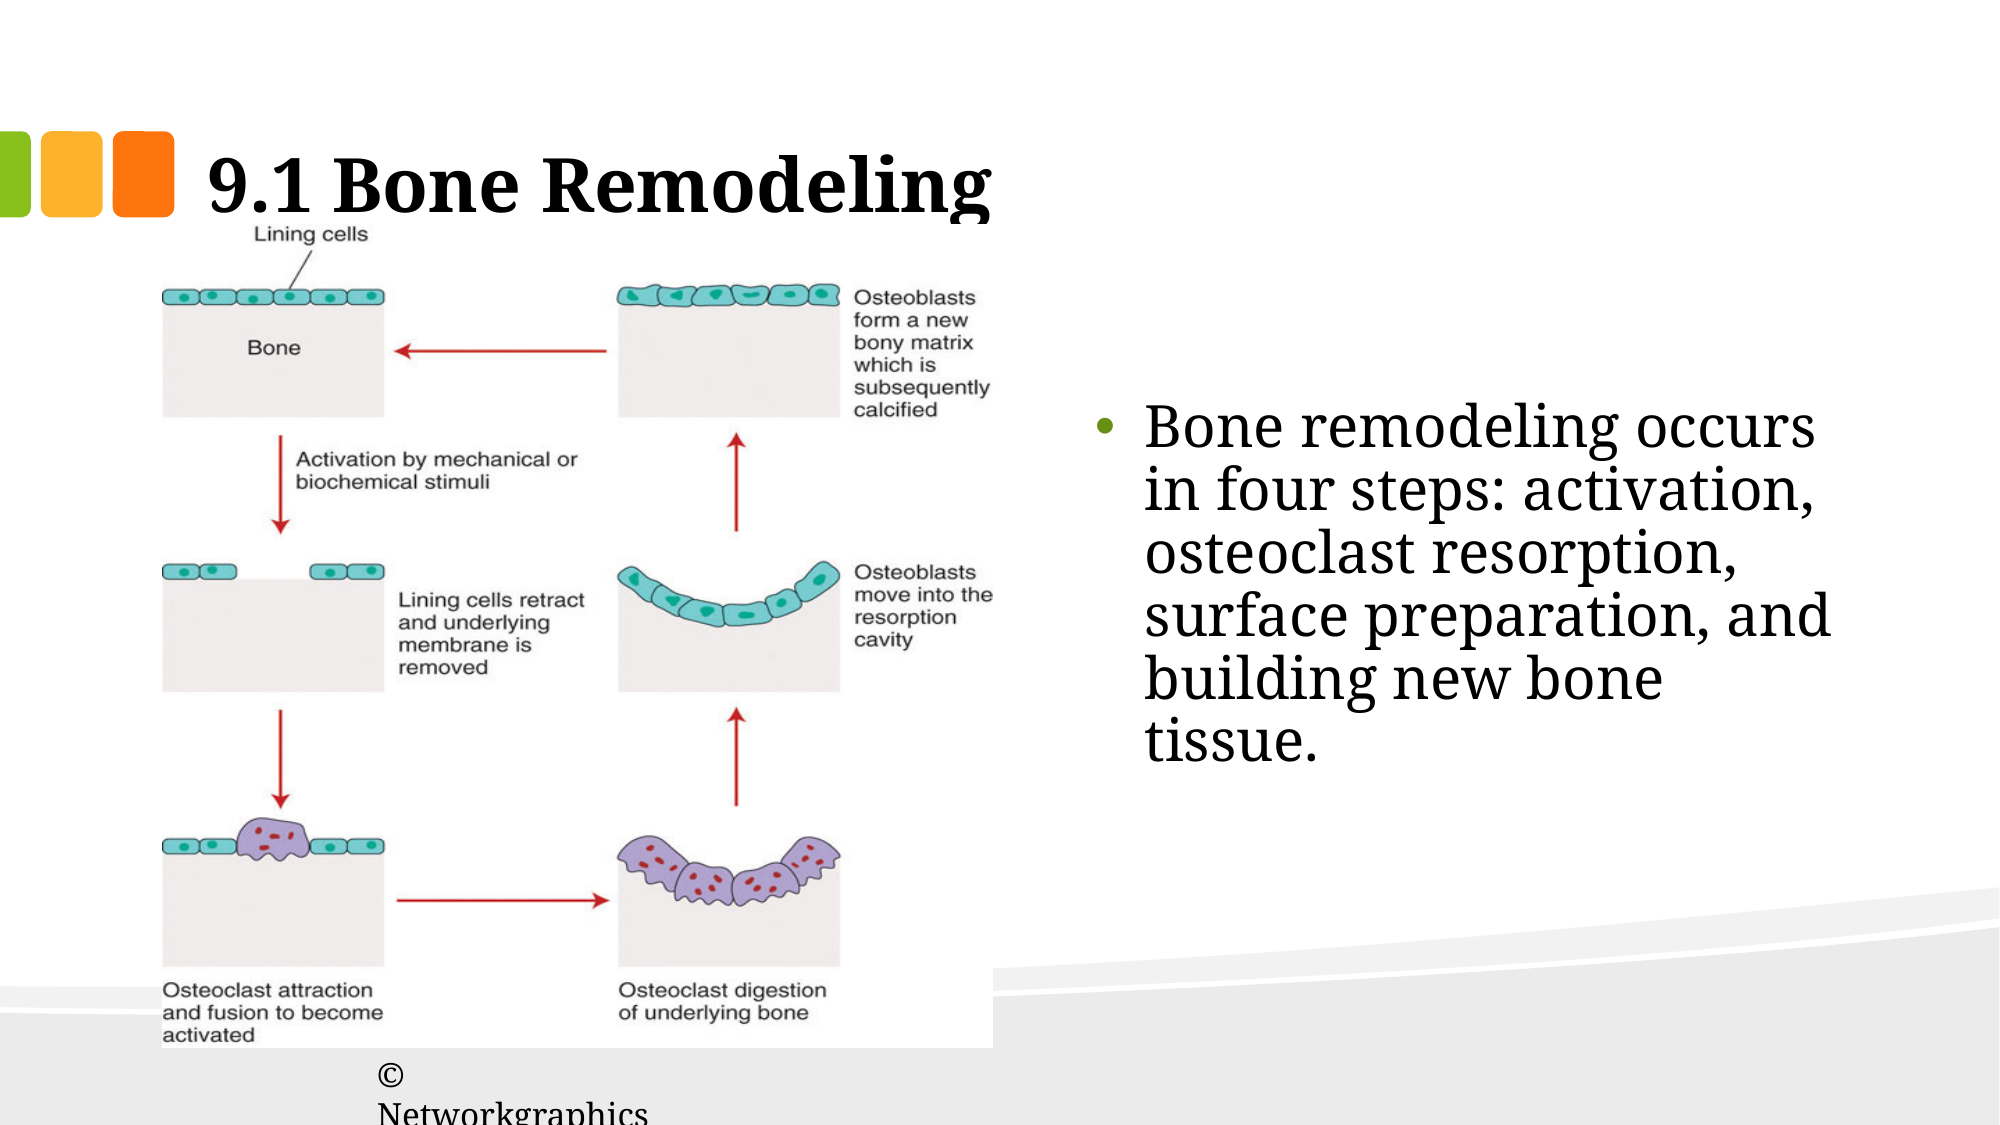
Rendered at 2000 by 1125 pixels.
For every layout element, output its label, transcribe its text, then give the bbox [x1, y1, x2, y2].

text_box © Networkgraphics [362, 1048, 675, 1125]
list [161, 224, 993, 1048]
list Bone remodeling occurs in four steps: activation, osteoclast resorption, surface preparation, and building new bone tissue. [1074, 387, 1875, 1013]
title 9.1 Bone Remodeling [187, 24, 1787, 238]
